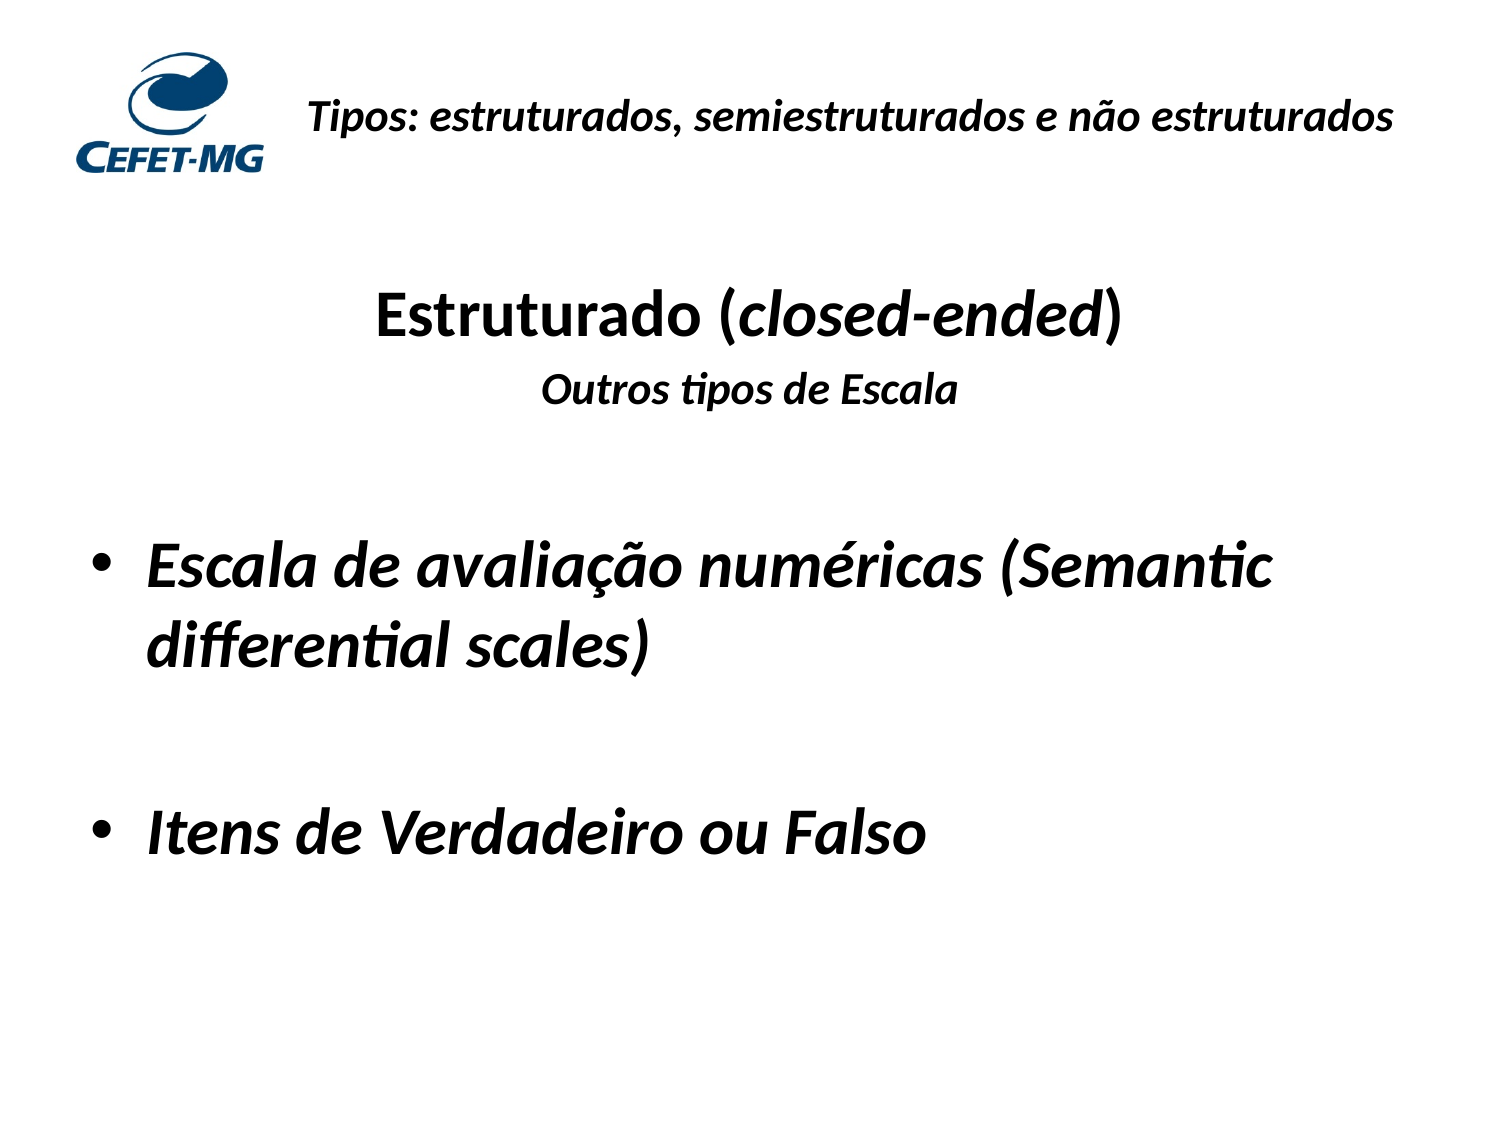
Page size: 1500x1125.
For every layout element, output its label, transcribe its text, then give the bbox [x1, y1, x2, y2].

text_box Tipos: estruturados, semiestruturados e não estruturados [277, 78, 1424, 149]
list Estruturado (closed-ended) Outros tipos de Escala Escala de avaliação numéricas (Semantic differential scales) Itens de Verdadeiro ou Falso [75, 262, 1425, 1005]
picture [76, 51, 264, 173]
